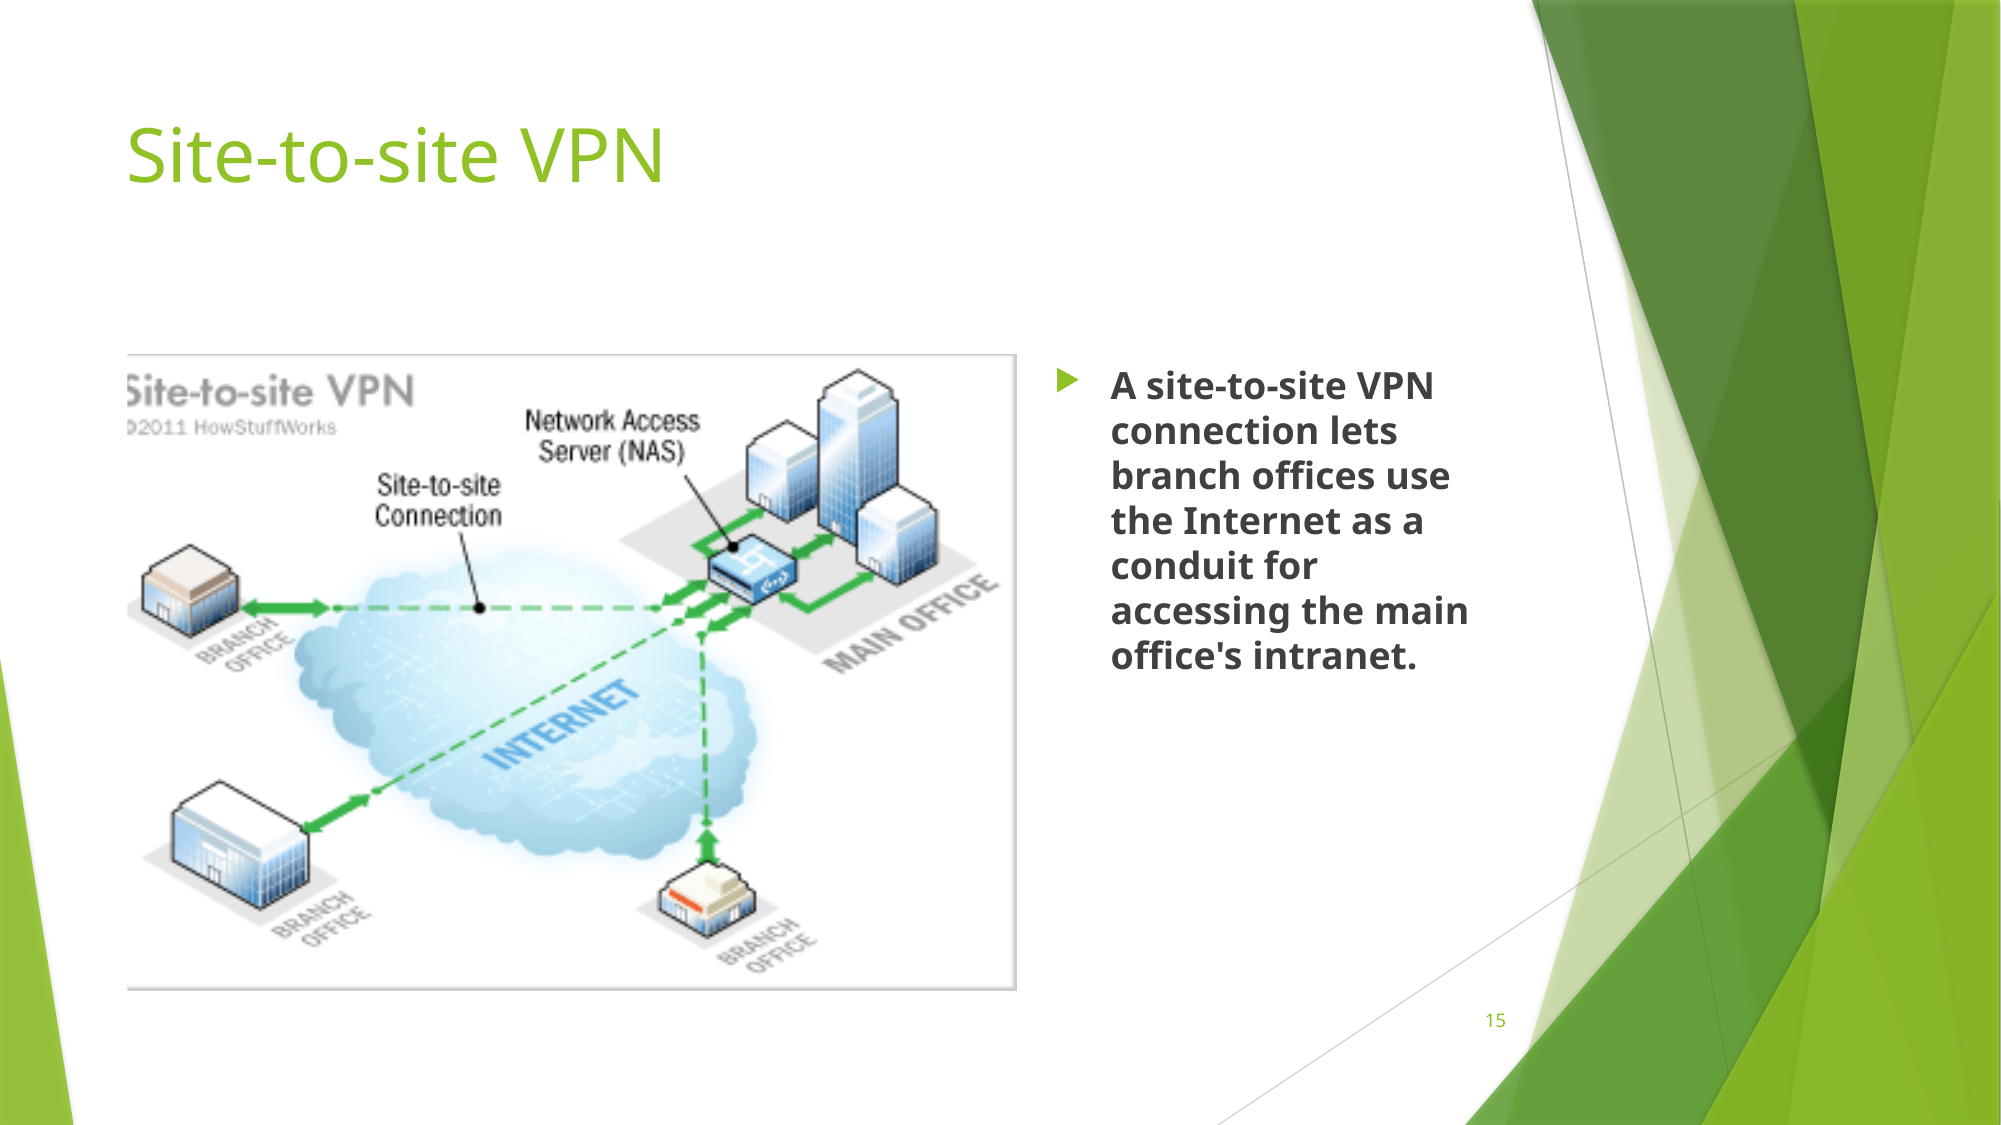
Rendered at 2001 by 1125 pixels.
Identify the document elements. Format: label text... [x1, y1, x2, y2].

picture [126, 353, 1018, 992]
slide_number 15 [1409, 991, 1522, 1051]
list A site-to-site VPN connection lets branch offices use the Internet as a conduit for accessing the main office's intranet. [1039, 354, 1521, 992]
title Site-to-site VPN [111, 99, 1522, 317]
